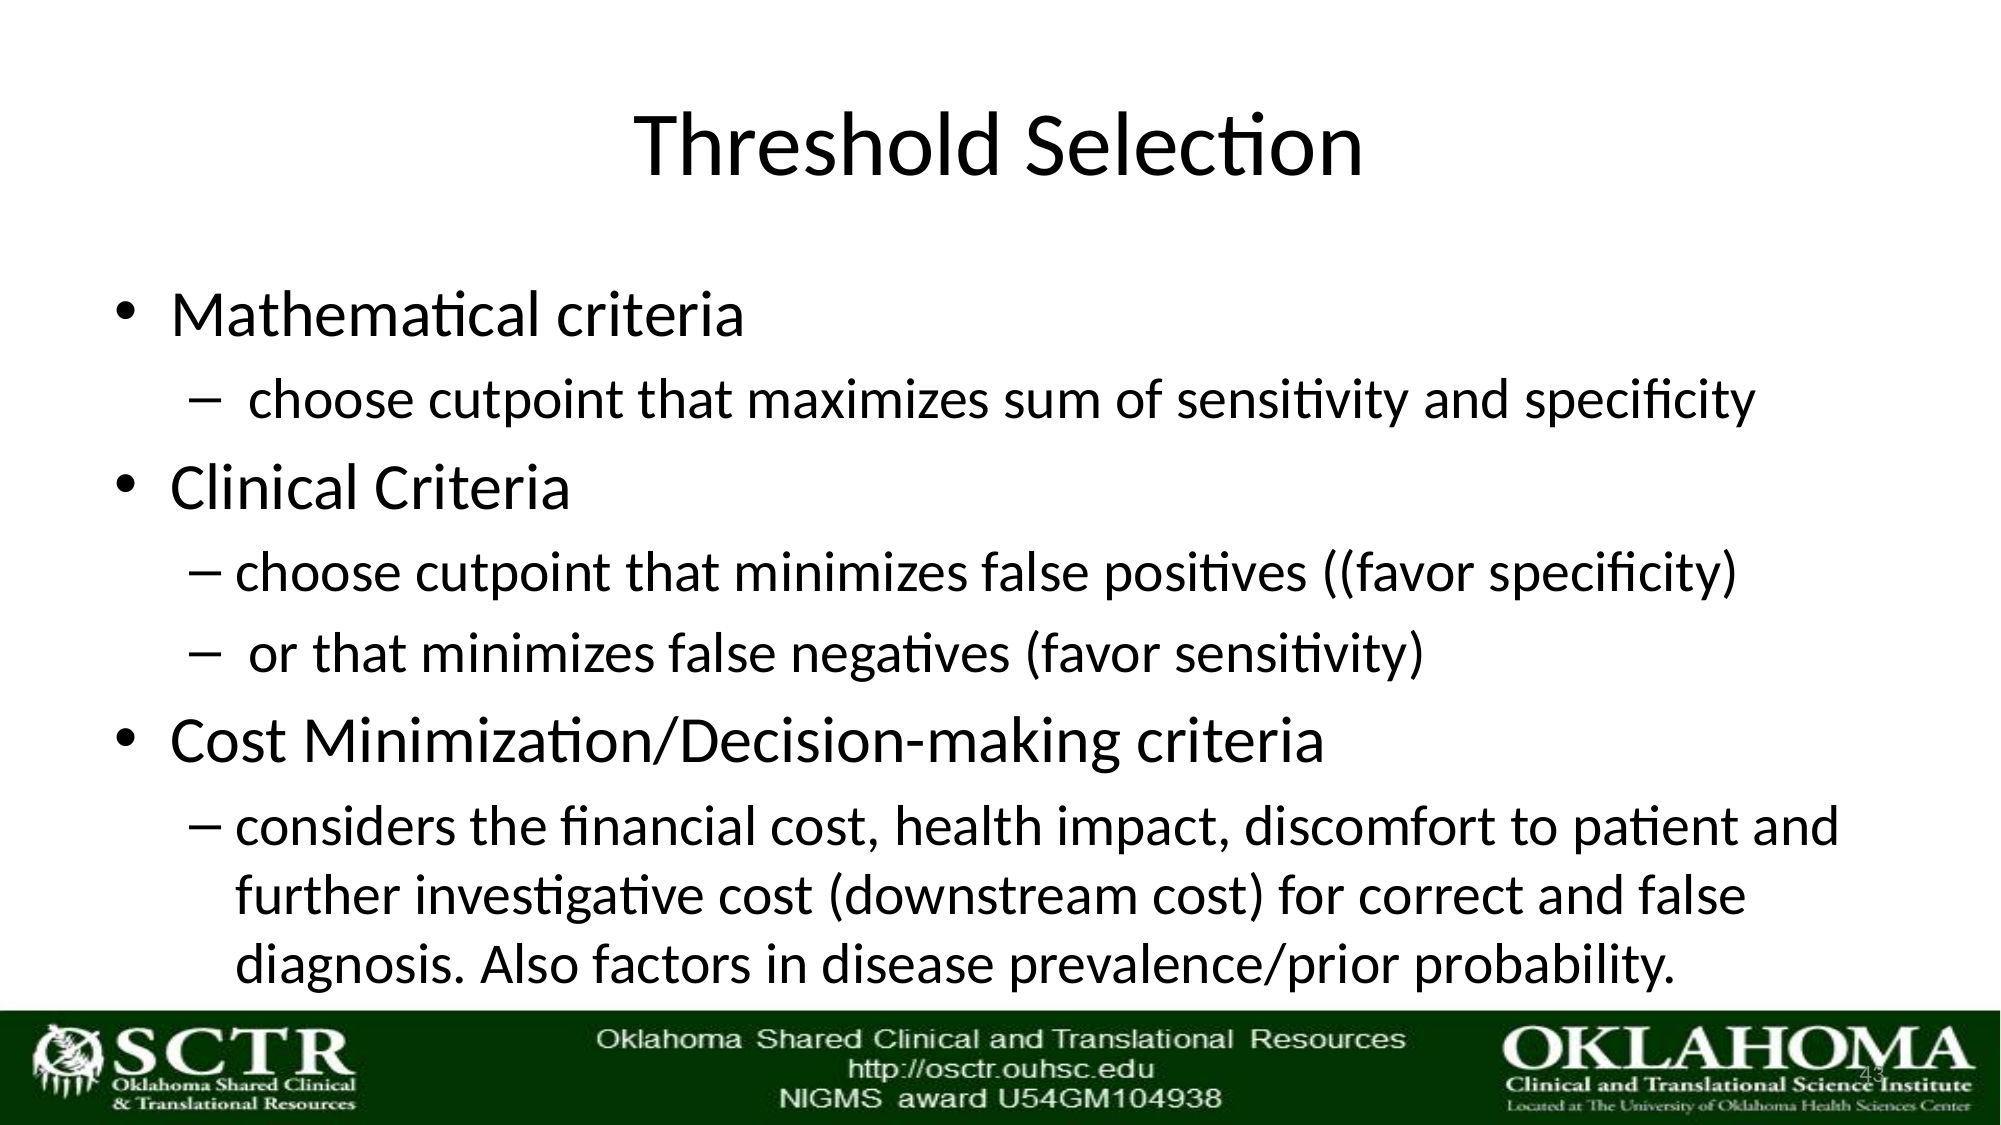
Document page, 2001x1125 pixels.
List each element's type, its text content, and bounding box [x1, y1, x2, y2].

picture [0, 0, 2001, 1125]
title Threshold Selection [99, 45, 1900, 233]
list Mathematical criteria choose cutpoint that maximizes sum of sensitivity and specificity Clinical Criteria choose cutpoint that minimizes false positives ((favor specificity) or that minimizes false negatives (favor sensitivity) Cost Minimization/Decision-making criteria considers the financial cost, health impact, discomfort to patient and further investigative cost (downstream cost) for correct and false diagnosis. Also factors in disease prevalence/prior probability. [99, 262, 1900, 1005]
slide_number 43 [1433, 1042, 1900, 1103]
